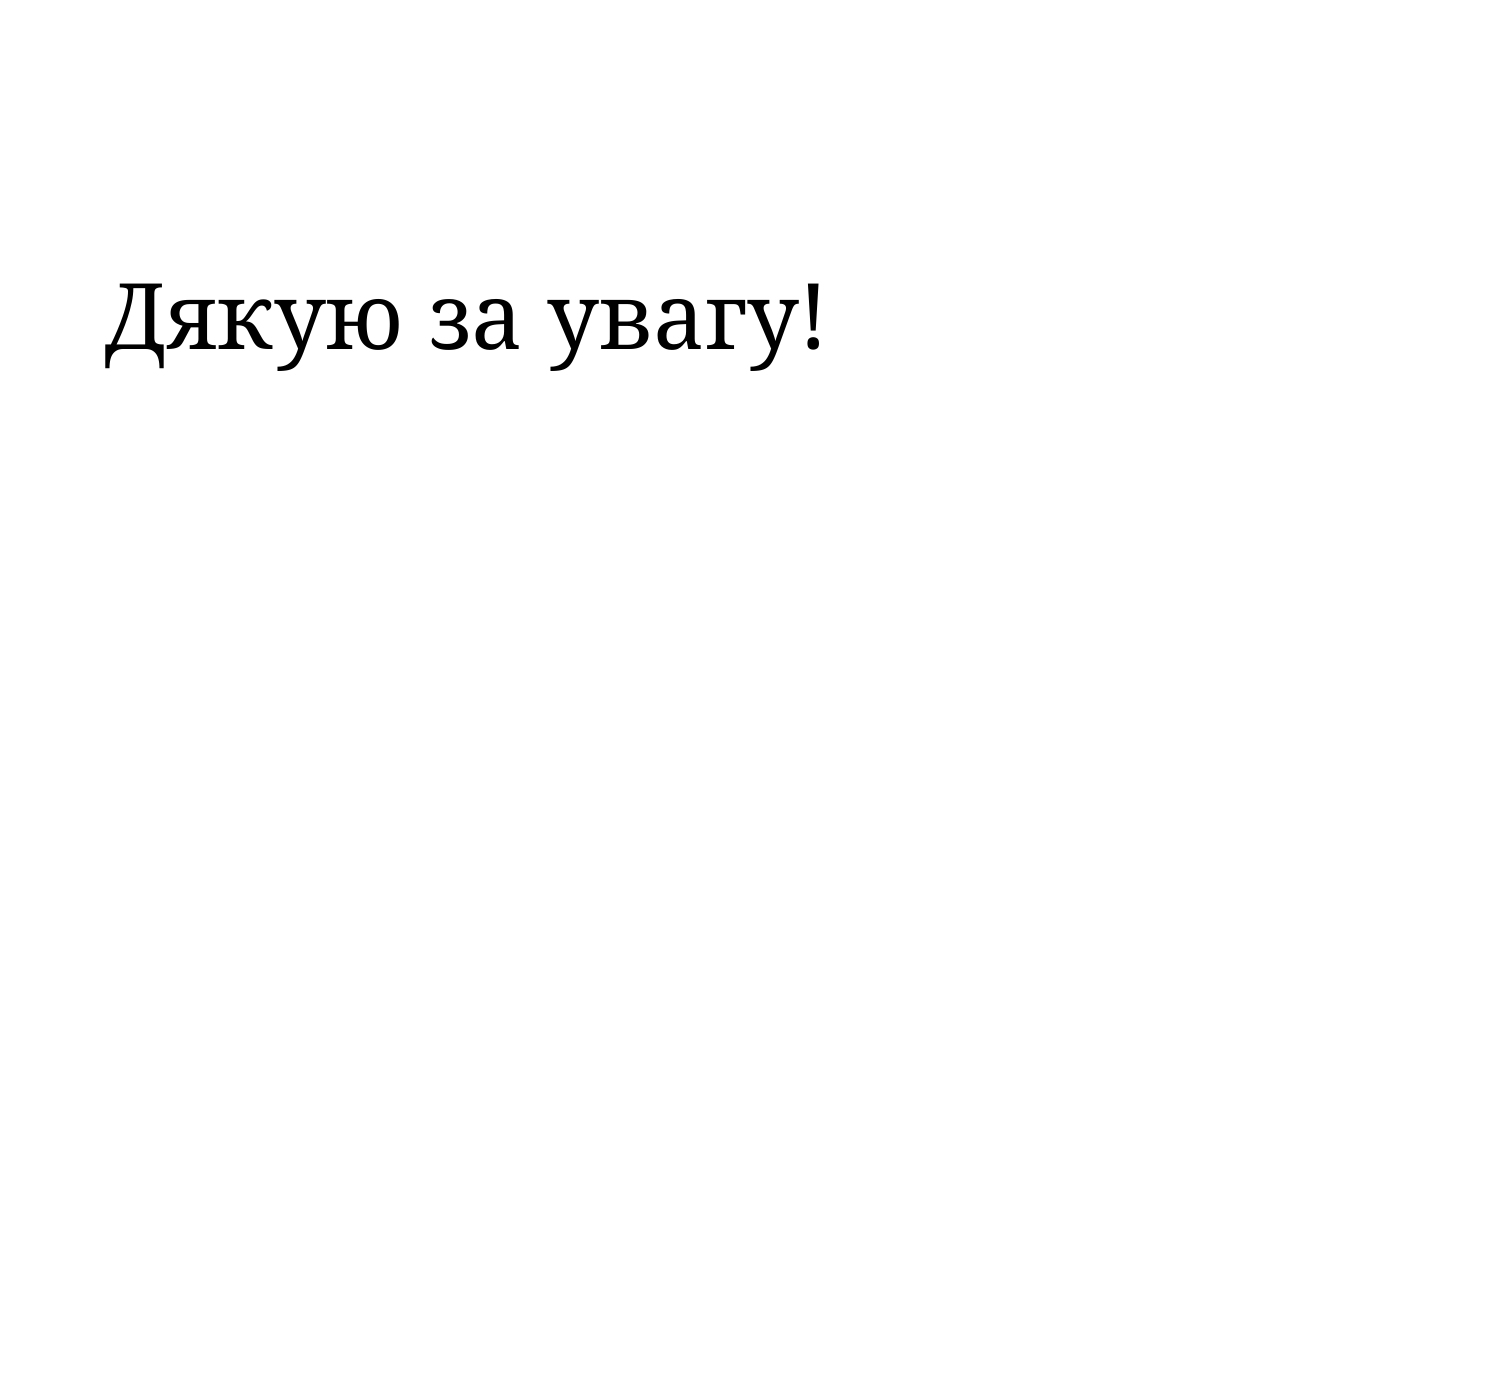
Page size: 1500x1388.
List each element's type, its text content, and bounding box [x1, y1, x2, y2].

title Дякую за увагу! [26, 218, 1500, 490]
